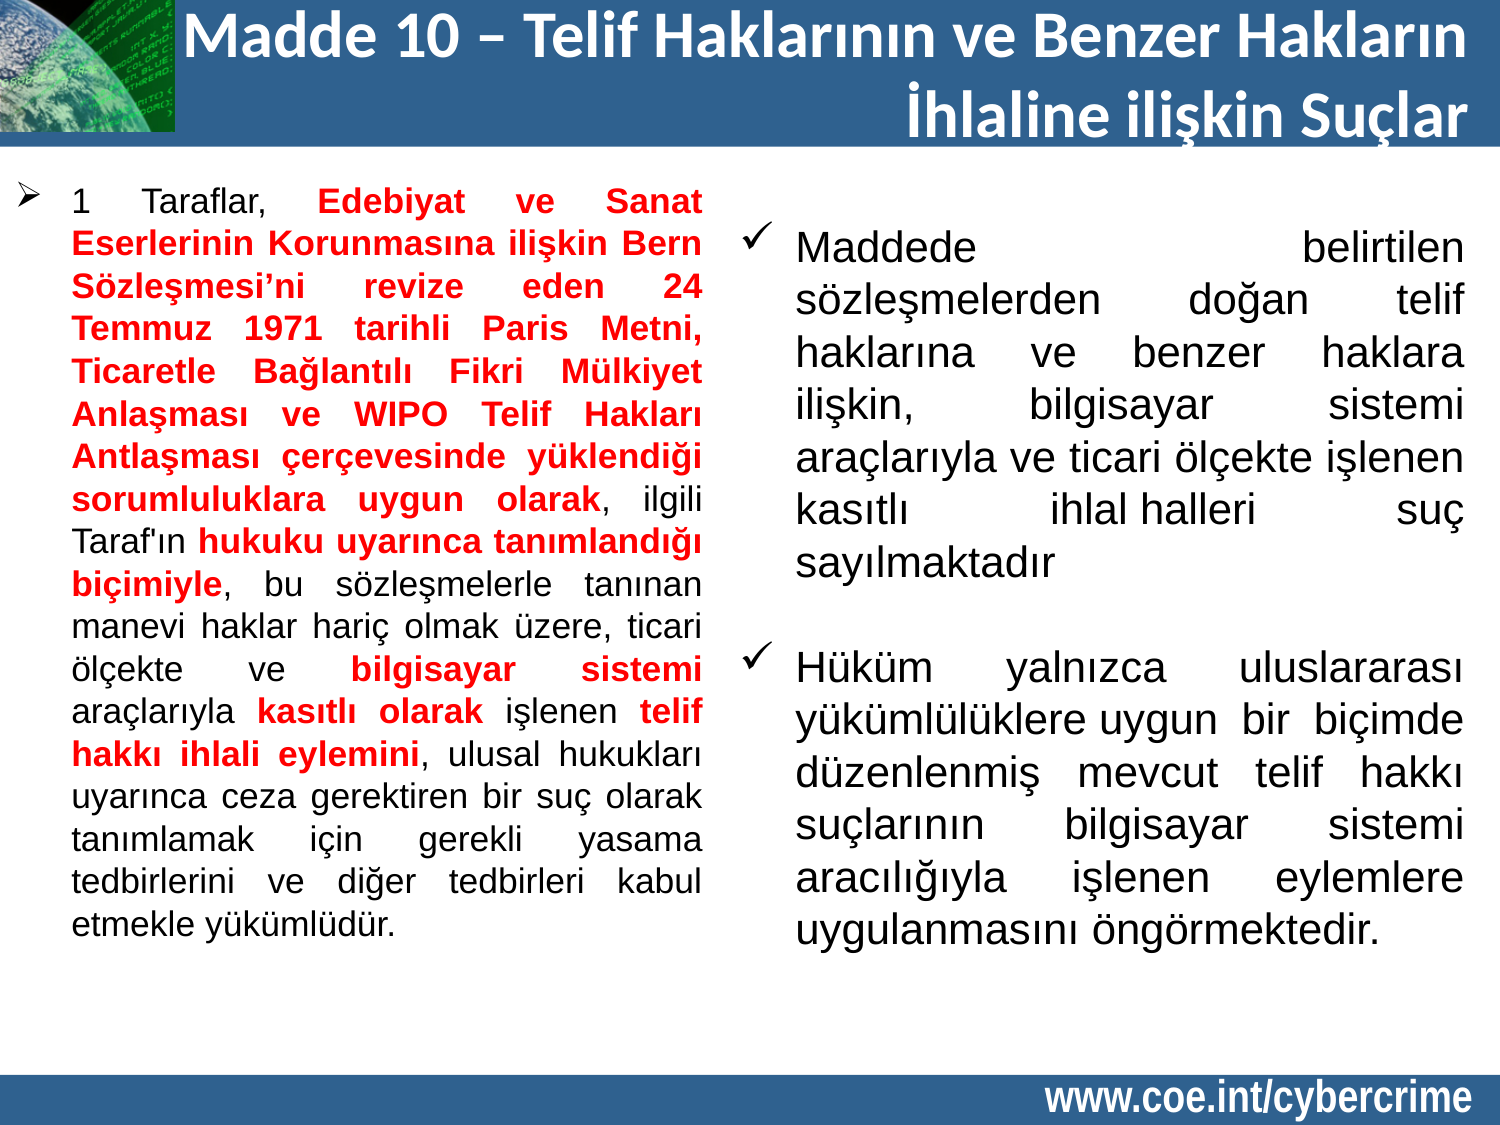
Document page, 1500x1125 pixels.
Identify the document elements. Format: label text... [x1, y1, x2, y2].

text_box Madde 10 – Telif Haklarının ve Benzer Hakların İhlaline ilişkin Suçlar [0, 0, 1500, 149]
text_box www.coe.int/cybercrime [1030, 1059, 1500, 1125]
text_box [0, 1073, 1030, 1125]
text_box 1 Taraflar, Edebiyat ve Sanat Eserlerinin Korunmasına ilişkin Bern Sözleşmesi’ni revize eden 24 Temmuz 1971 tarihli Paris Metni, Ticaretle Bağlantılı Fikri Mülkiyet Anlaşması ve WIPO Telif Hakları Antlaşması çerçevesinde yüklendiği sorumluluklara uygun olarak, ilgili Taraf'ın hukuku uyarınca tanımlandığı biçimiyle, bu sözleşmelerle tanınan manevi haklar hariç olmak üzere, ticari ölçekte ve bilgisayar sistemi araçlarıyla kasıtlı olarak işlenen telif hakkı ihlali eylemini, ulusal hukukları uyarınca ceza gerektiren bir suç olarak tanımlamak için gerekli yasama tedbirlerini ve diğer tedbirleri kabul etmekle yükümlüdür. [0, 170, 718, 994]
text_box Maddede belirtilen sözleşmelerden doğan telif haklarına ve benzer haklara ilişkin, bilgisayar sistemi araçlarıyla ve ticari ölçekte işlenen kasıtlı ihlal halleri suç sayılmaktadır Hüküm yalnızca uluslararası yükümlülüklere uygun bir biçimde düzenlenmiş mevcut telif hakkı suçlarının bilgisayar sistemi aracılığıyla işlenen eylemlere uygulanmasını öngörmektedir. [724, 211, 1480, 962]
picture [0, 0, 175, 132]
